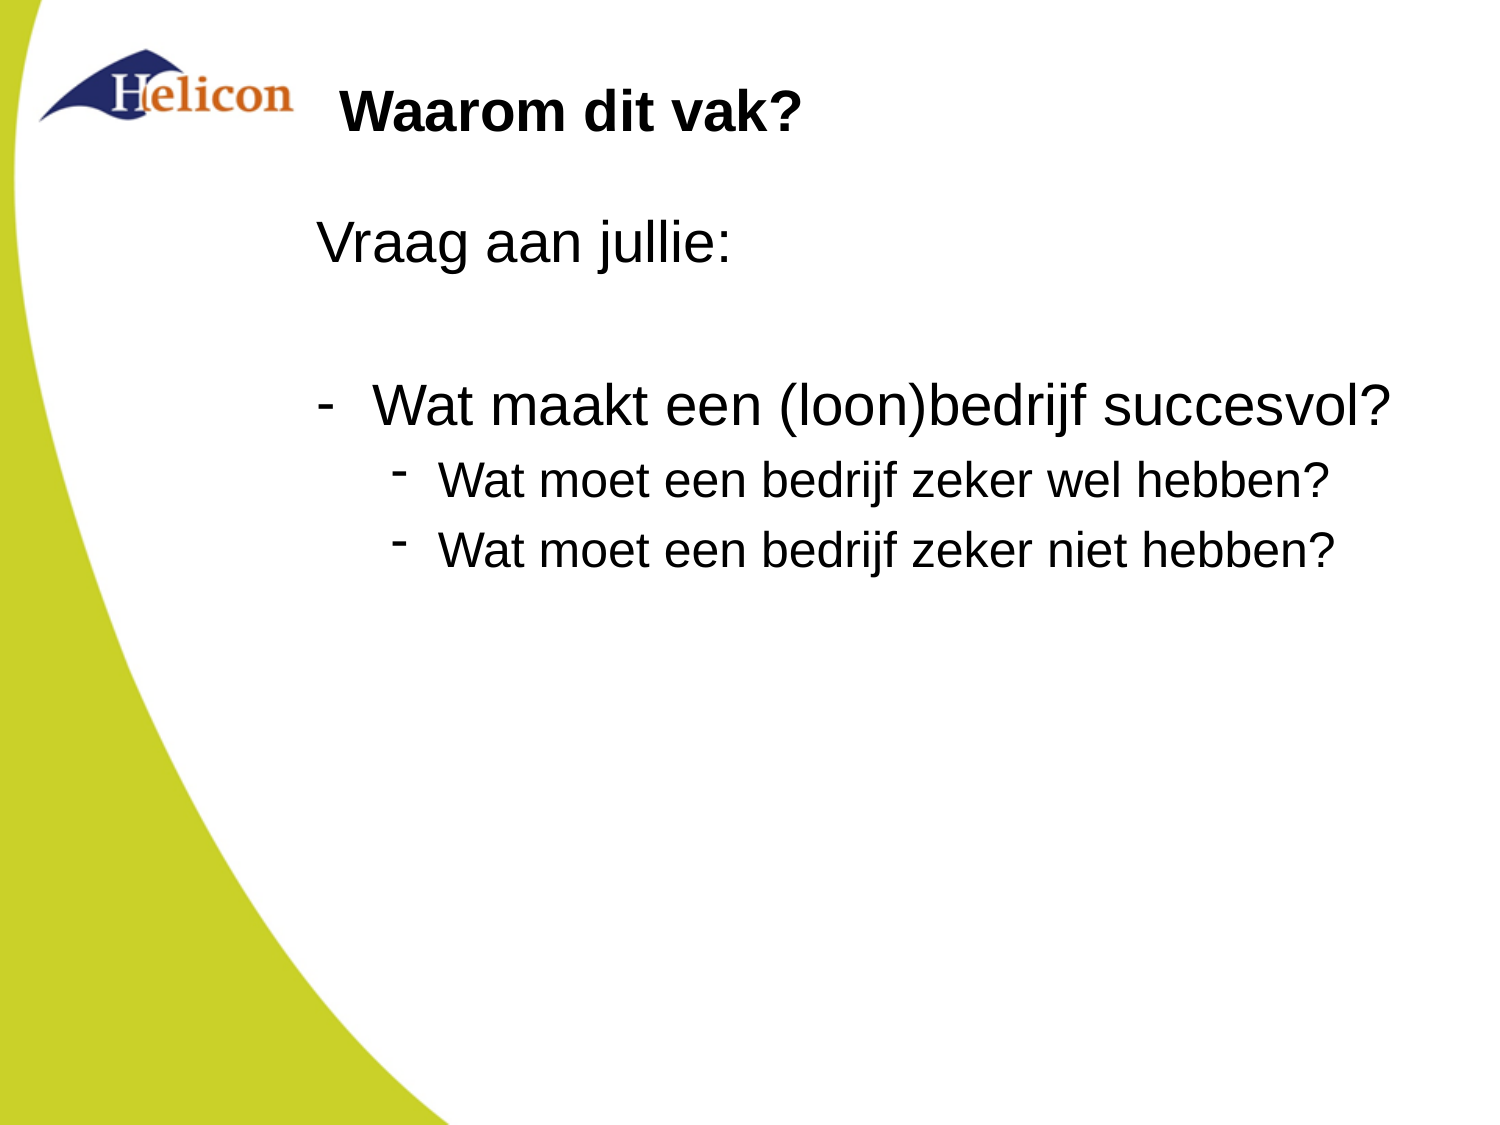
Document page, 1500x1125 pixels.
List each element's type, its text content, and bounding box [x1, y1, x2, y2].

list Vraag aan jullie: Wat maakt een (loon)bedrijf succesvol? Wat moet een bedrijf zeker wel hebben? Wat moet een bedrijf zeker niet hebben? [301, 196, 1425, 1005]
picture [0, 0, 1500, 1125]
title Waarom dit vak? [324, 54, 1415, 161]
